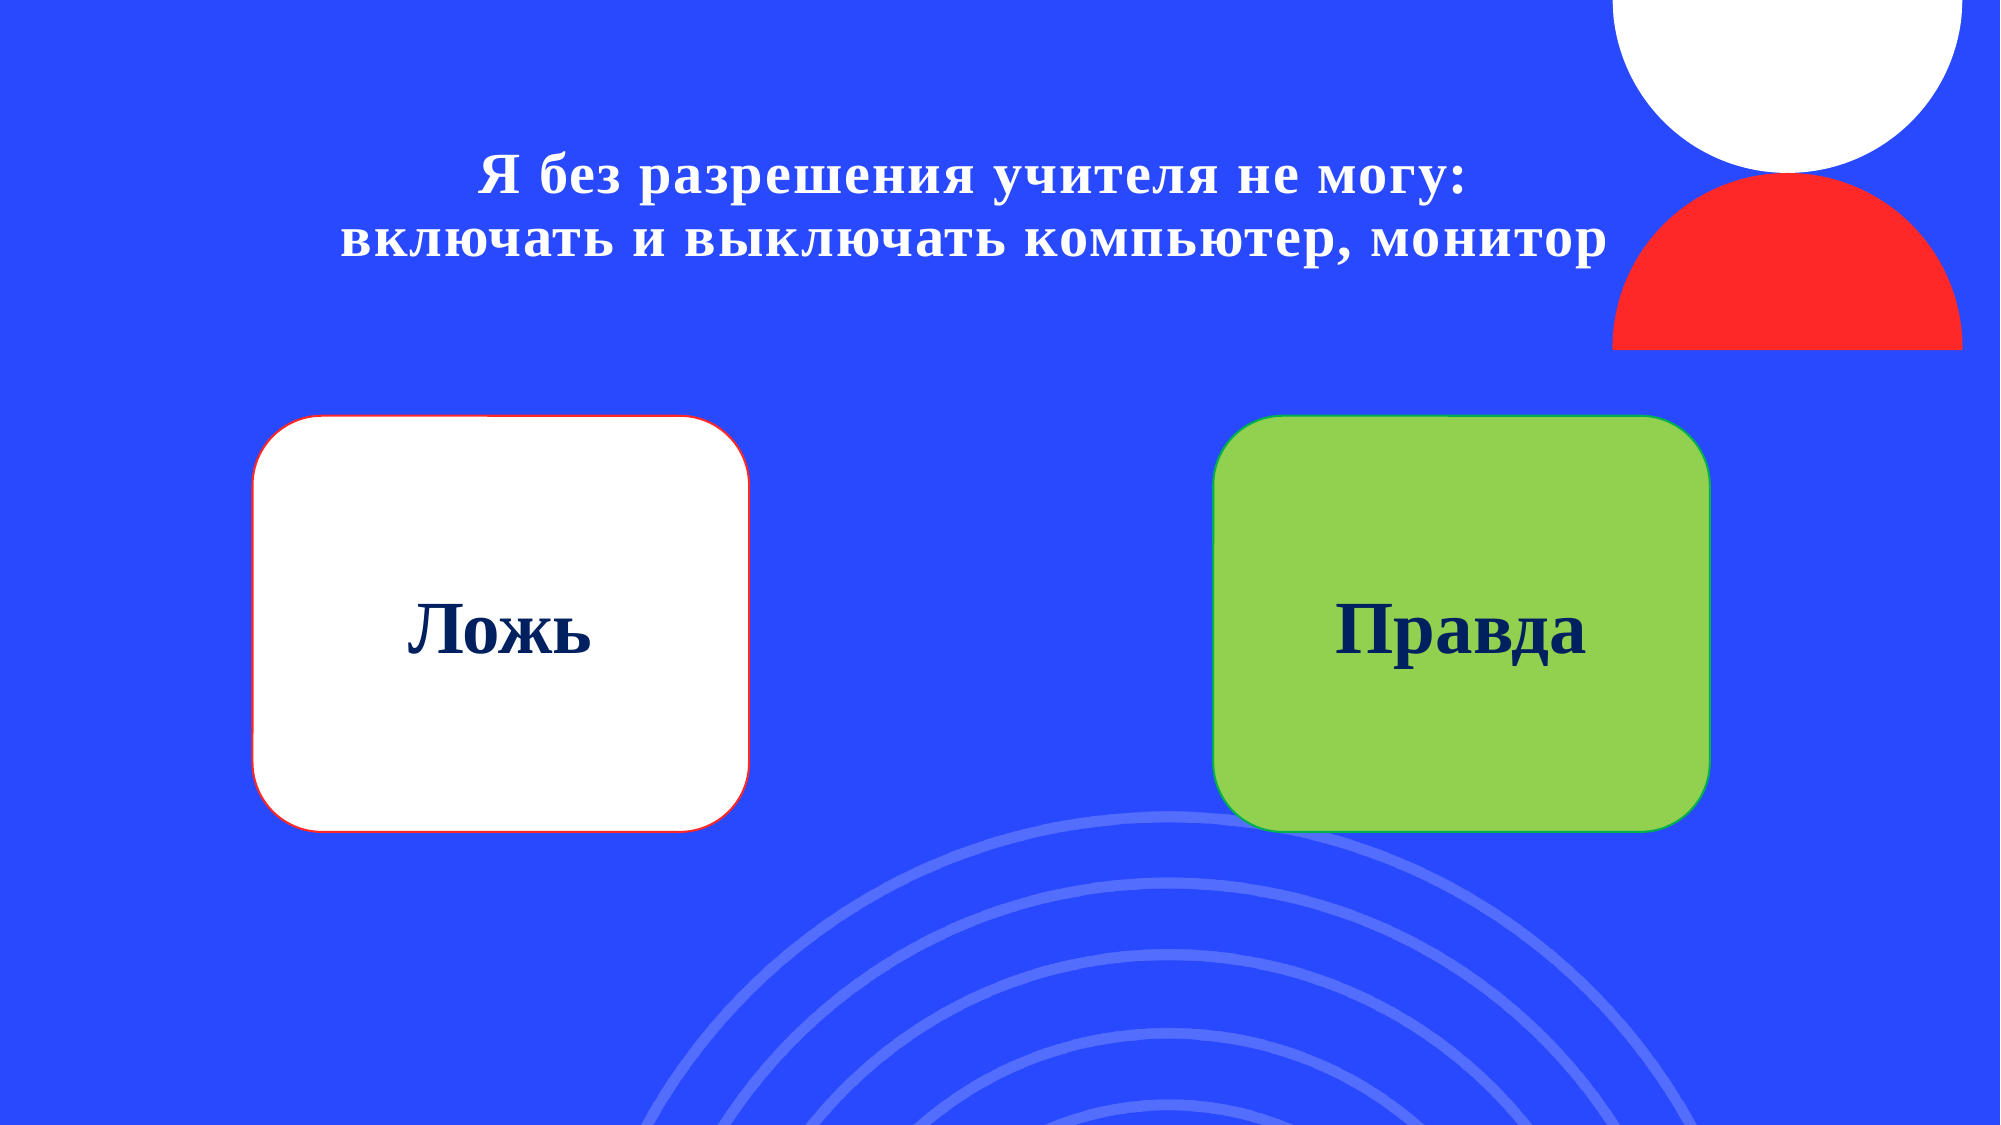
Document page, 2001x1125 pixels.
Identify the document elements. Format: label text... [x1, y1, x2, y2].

picture [567, 811, 1770, 1125]
title Я без разрешения учителя не могу: включать и выключать компьютер, монитор [240, 143, 1710, 347]
text_box Правда [1212, 414, 1711, 833]
text_box Ложь [251, 414, 751, 833]
